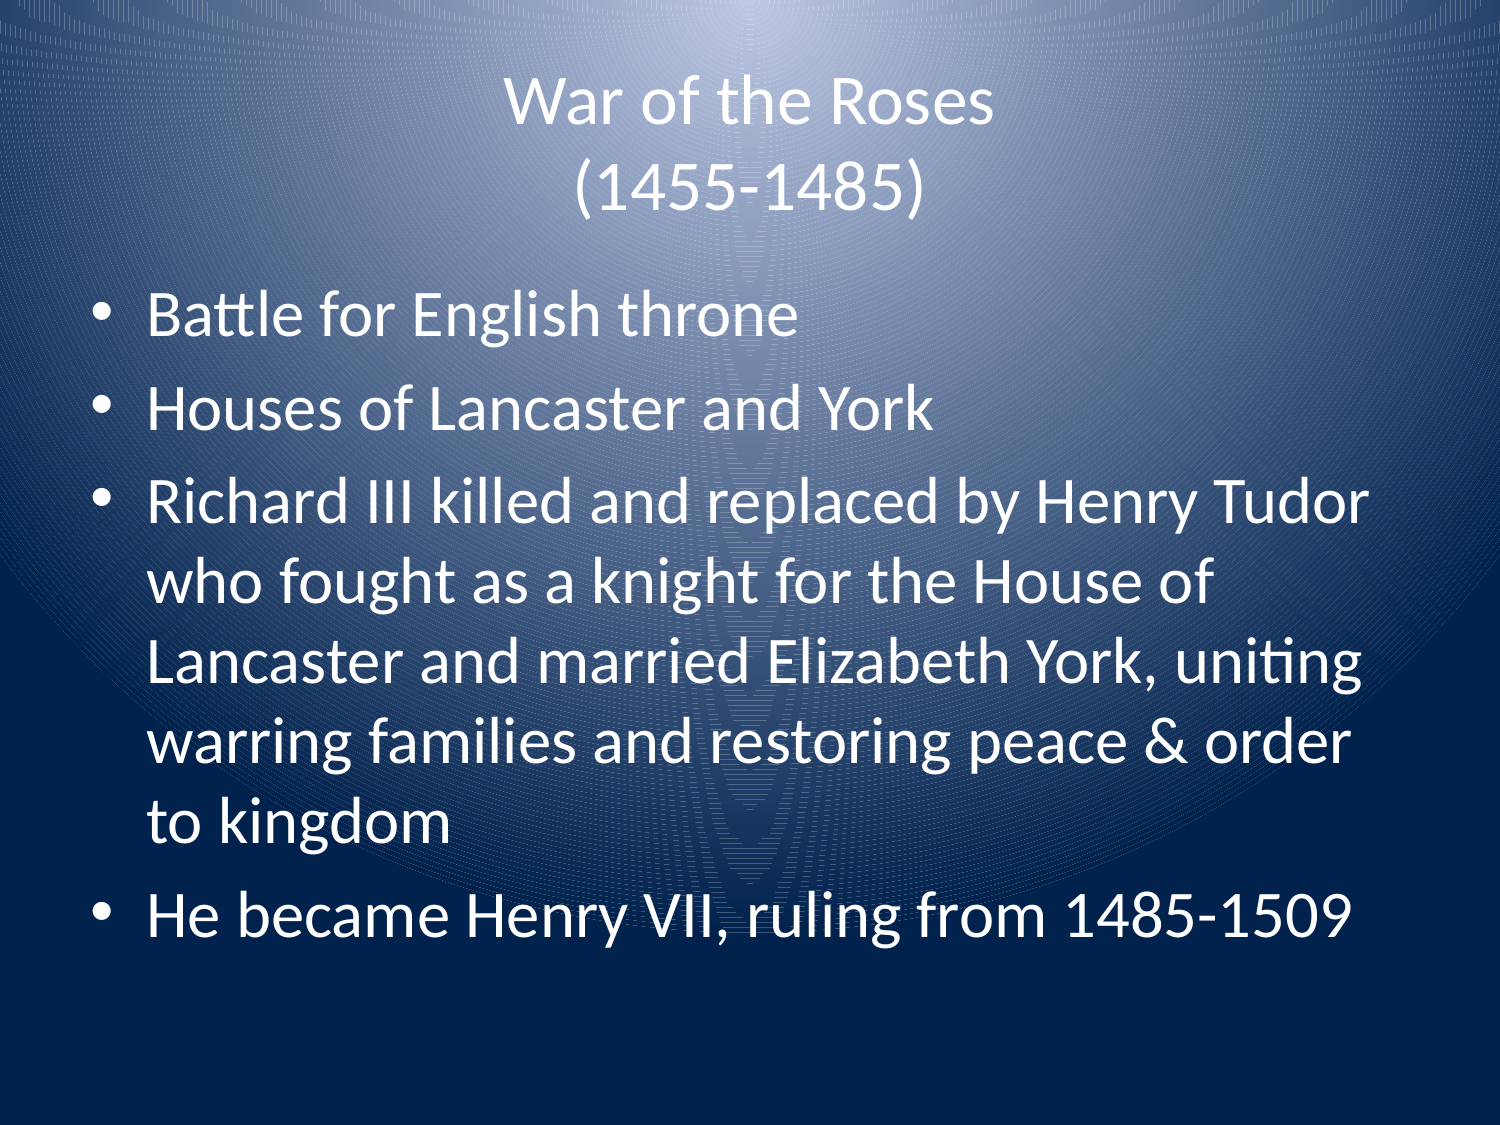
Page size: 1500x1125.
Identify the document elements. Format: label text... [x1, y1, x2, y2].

title War of the Roses (1455-1485) [75, 45, 1425, 233]
list Battle for English throne Houses of Lancaster and York Richard III killed and replaced by Henry Tudor who fought as a knight for the House of Lancaster and married Elizabeth York, uniting warring families and restoring peace & order to kingdom He became Henry VII, ruling from 1485-1509 [75, 262, 1425, 1005]
